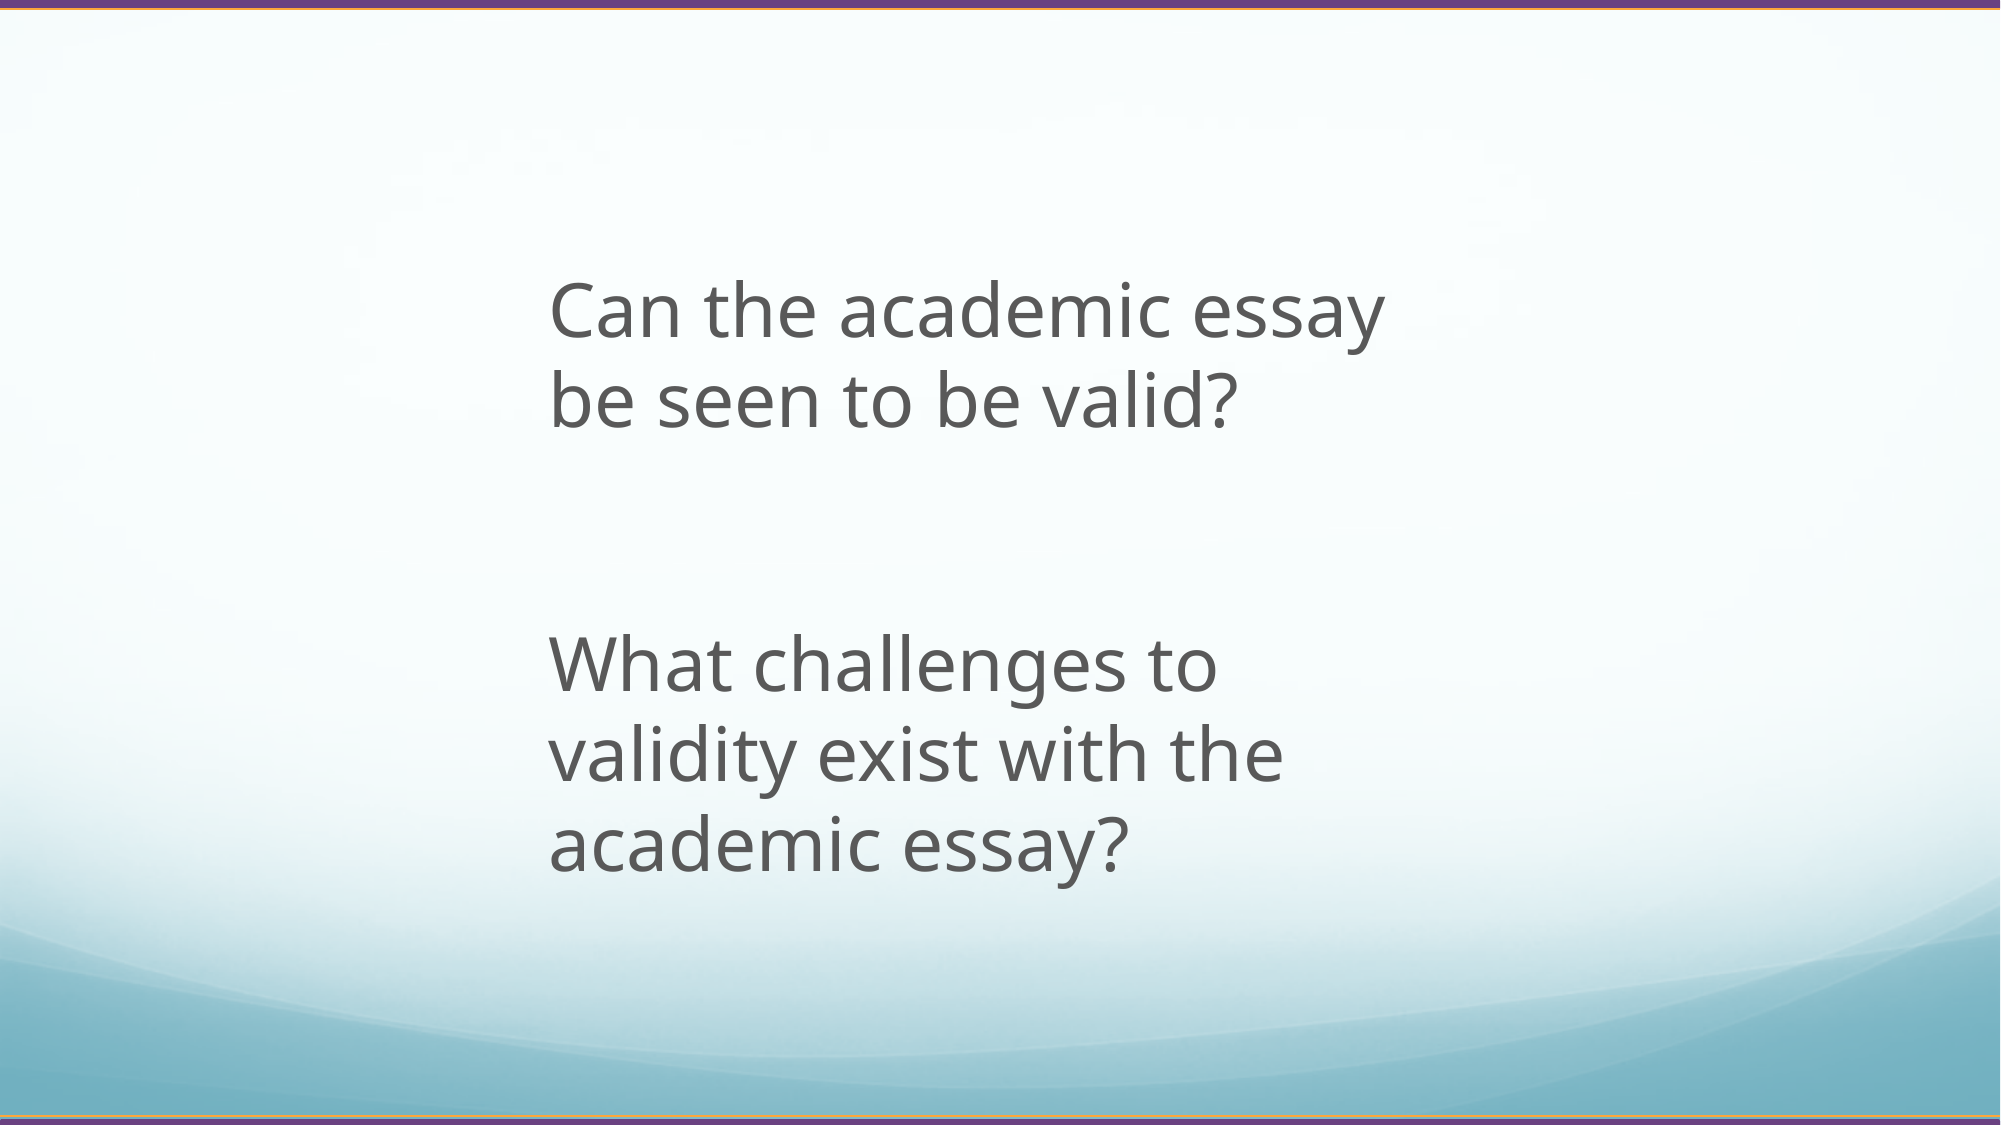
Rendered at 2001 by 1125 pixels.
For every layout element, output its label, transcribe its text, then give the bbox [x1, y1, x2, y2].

list Can the academic essay be seen to be valid? What challenges to validity exist with the academic essay? [533, 255, 1467, 742]
